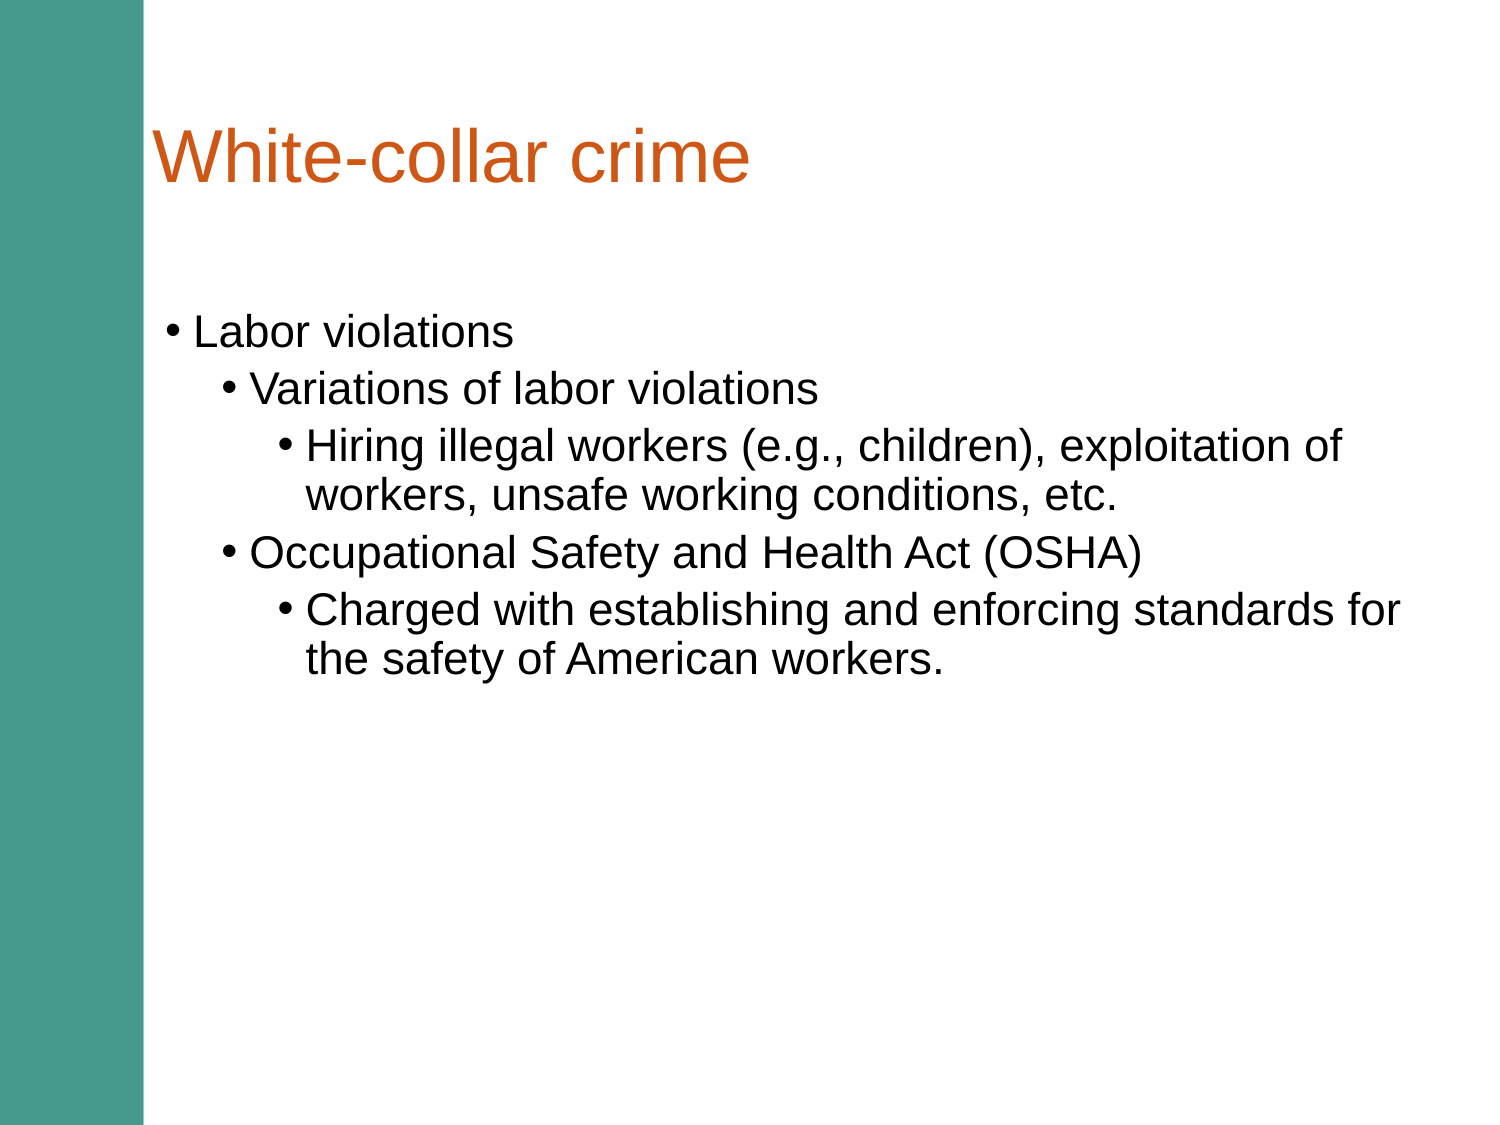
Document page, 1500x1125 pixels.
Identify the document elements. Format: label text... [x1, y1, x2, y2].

list Labor violations Variations of labor violations Hiring illegal workers (e.g., children), exploitation of workers, unsafe working conditions, etc. Occupational Safety and Health Act (OSHA) Charged with establishing and enforcing standards for the safety of American workers. [150, 299, 1444, 1014]
picture [0, 0, 1500, 1125]
title White-collar crime [137, 50, 1432, 268]
